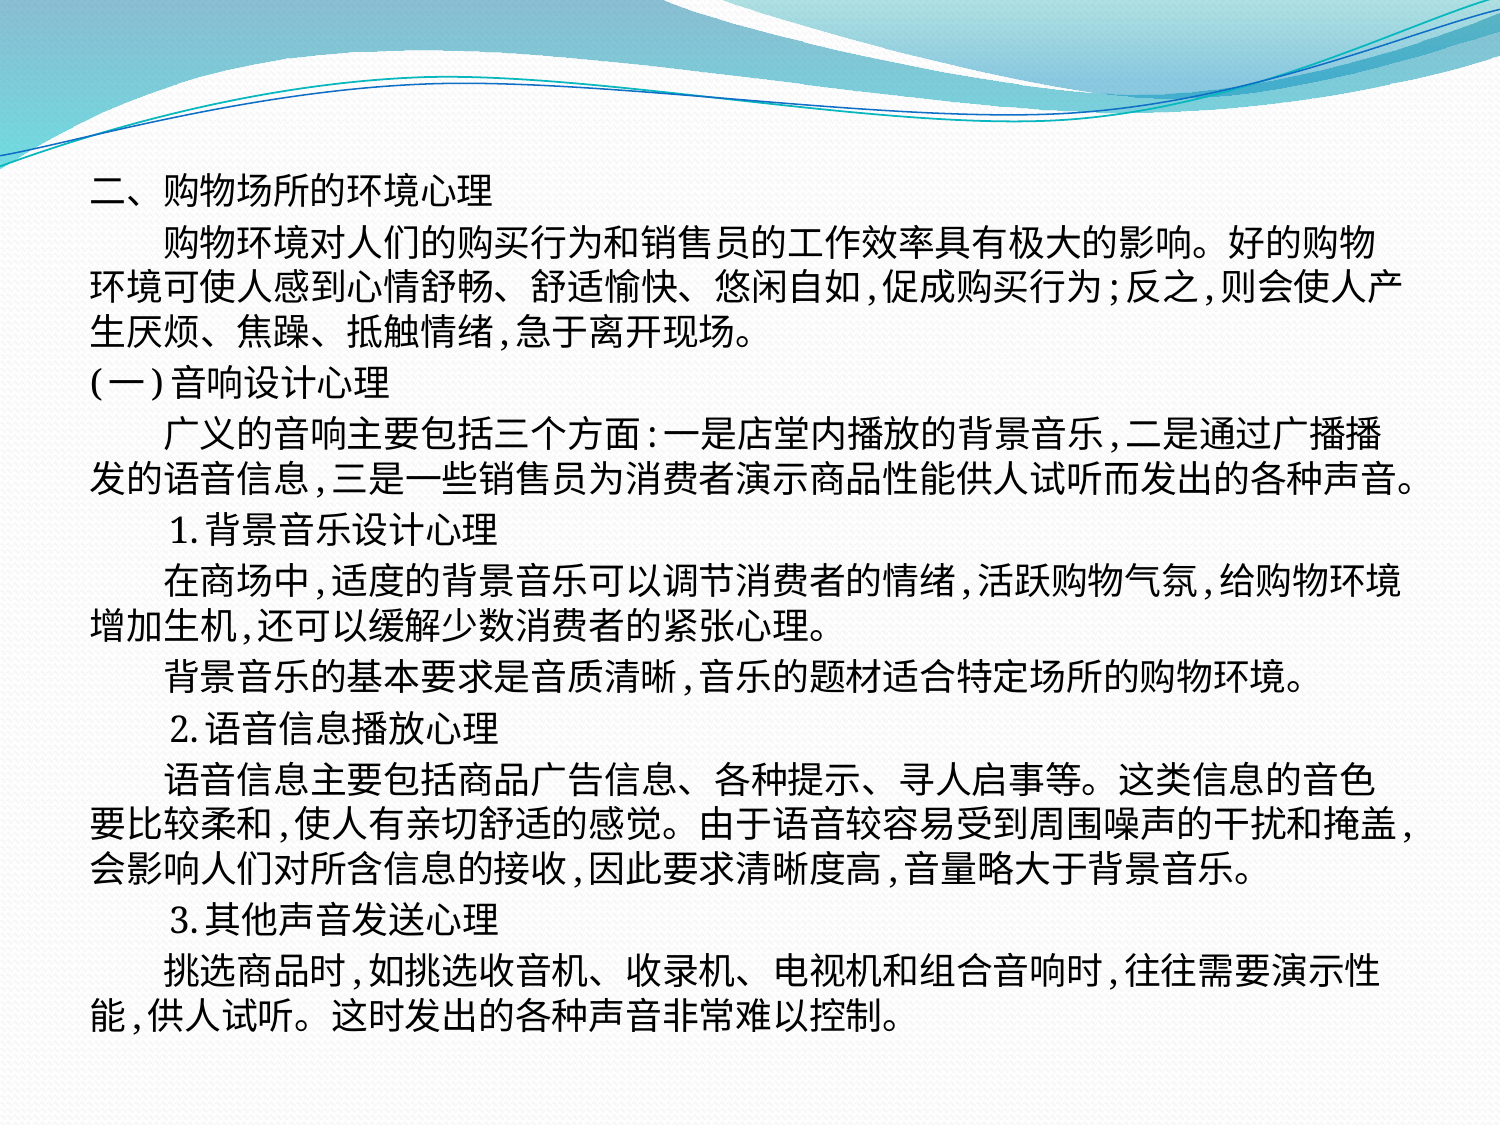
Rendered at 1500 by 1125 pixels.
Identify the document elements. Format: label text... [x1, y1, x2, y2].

list 二、购物场所的环境心理 购物环境对人们的购买行为和销售员的工作效率具有极大的影响。好的购物环境可使人感到心情舒畅、舒适愉快、悠闲自如,促成购买行为;反之,则会使人产生厌烦、焦躁、抵触情绪,急于离开现场。 (一)音响设计心理 广义的音响主要包括三个方面:一是店堂内播放的背景音乐,二是通过广播播发的语音信息,三是一些销售员为消费者演示商品性能供人试听而发出的各种声音。 1.背景音乐设计心理 在商场中,适度的背景音乐可以调节消费者的情绪,活跃购物气氛,给购物环境增加生机,还可以缓解少数消费者的紧张心理。 背景音乐的基本要求是音质清晰,音乐的题材适合特定场所的购物环境。 2.语音信息播放心理 语音信息主要包括商品广告信息、各种提示、寻人启事等。这类信息的音色要比较柔和,使人有亲切舒适的感觉。由于语音较容易受到周围噪声的干扰和掩盖,会影响人们对所含信息的接收,因此要求清晰度高,音量略大于背景音乐。 3.其他声音发送心理 挑选商品时,如挑选收音机、收录机、电视机和组合音响时,往往需要演示性能,供人试听。这时发出的各种声音非常难以控制。 [75, 160, 1425, 1094]
